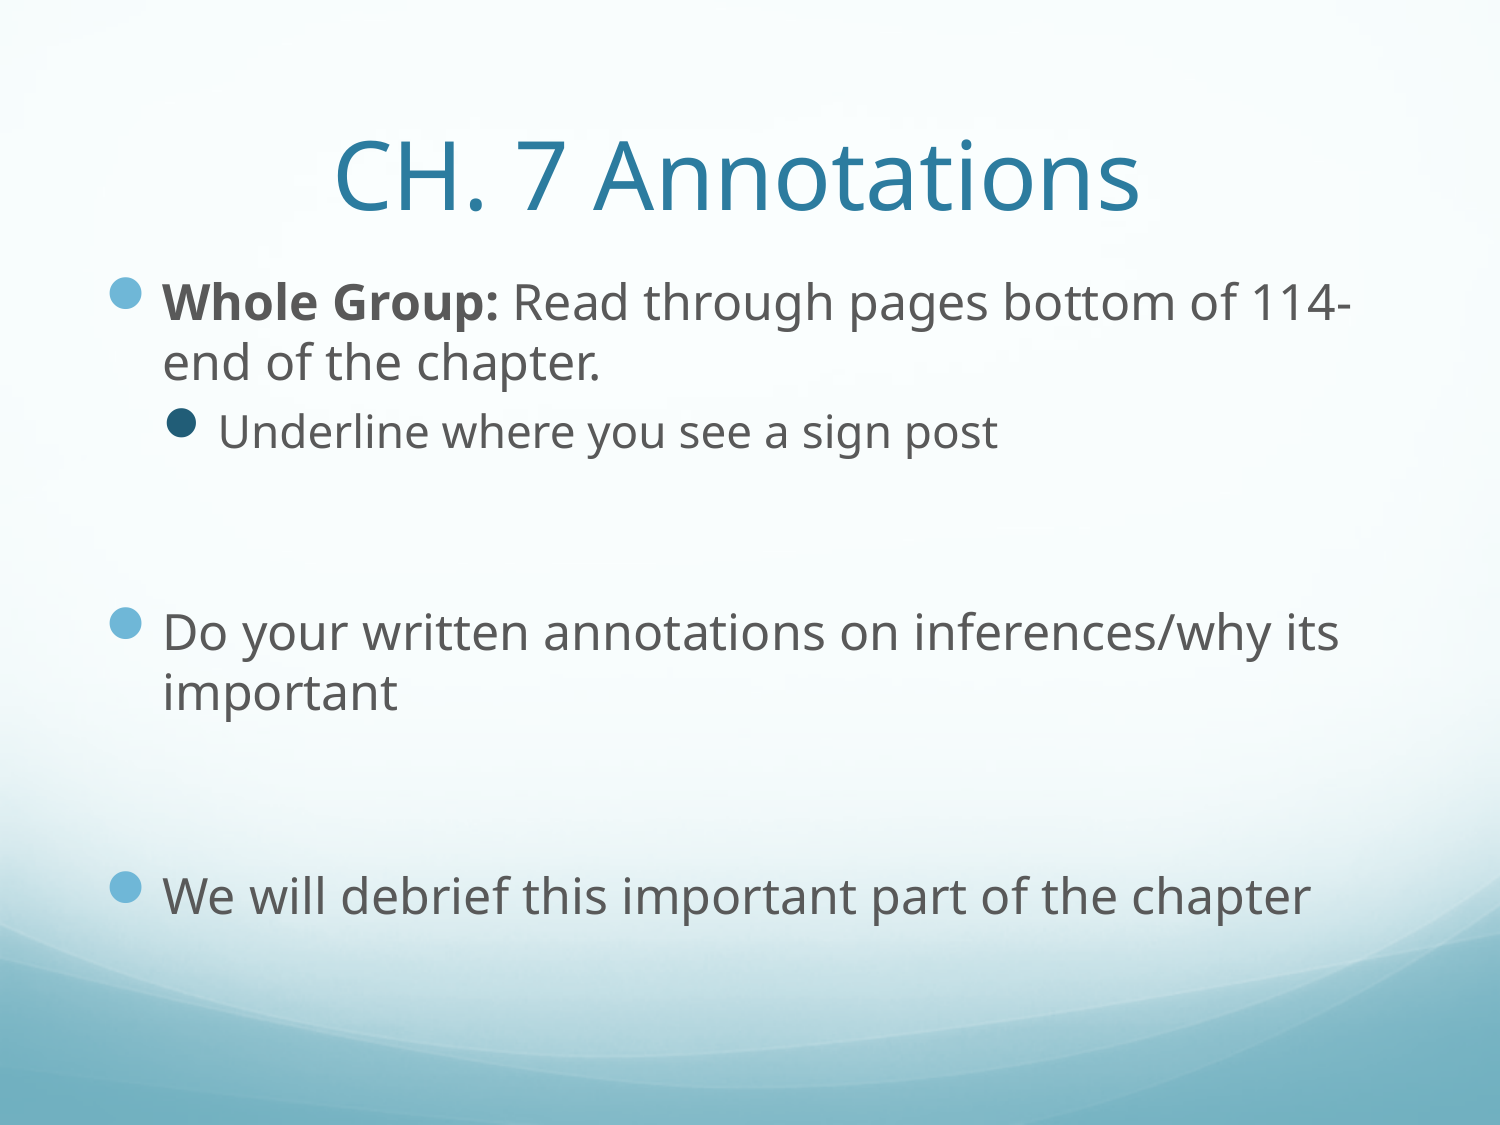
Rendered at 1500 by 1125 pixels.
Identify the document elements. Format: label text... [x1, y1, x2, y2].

title CH. 7 Annotations [90, 17, 1410, 237]
list Whole Group: Read through pages bottom of 114-end of the chapter. Underline where you see a sign post Do your written annotations on inferences/why its important We will debrief this important part of the chapter [90, 262, 1410, 975]
